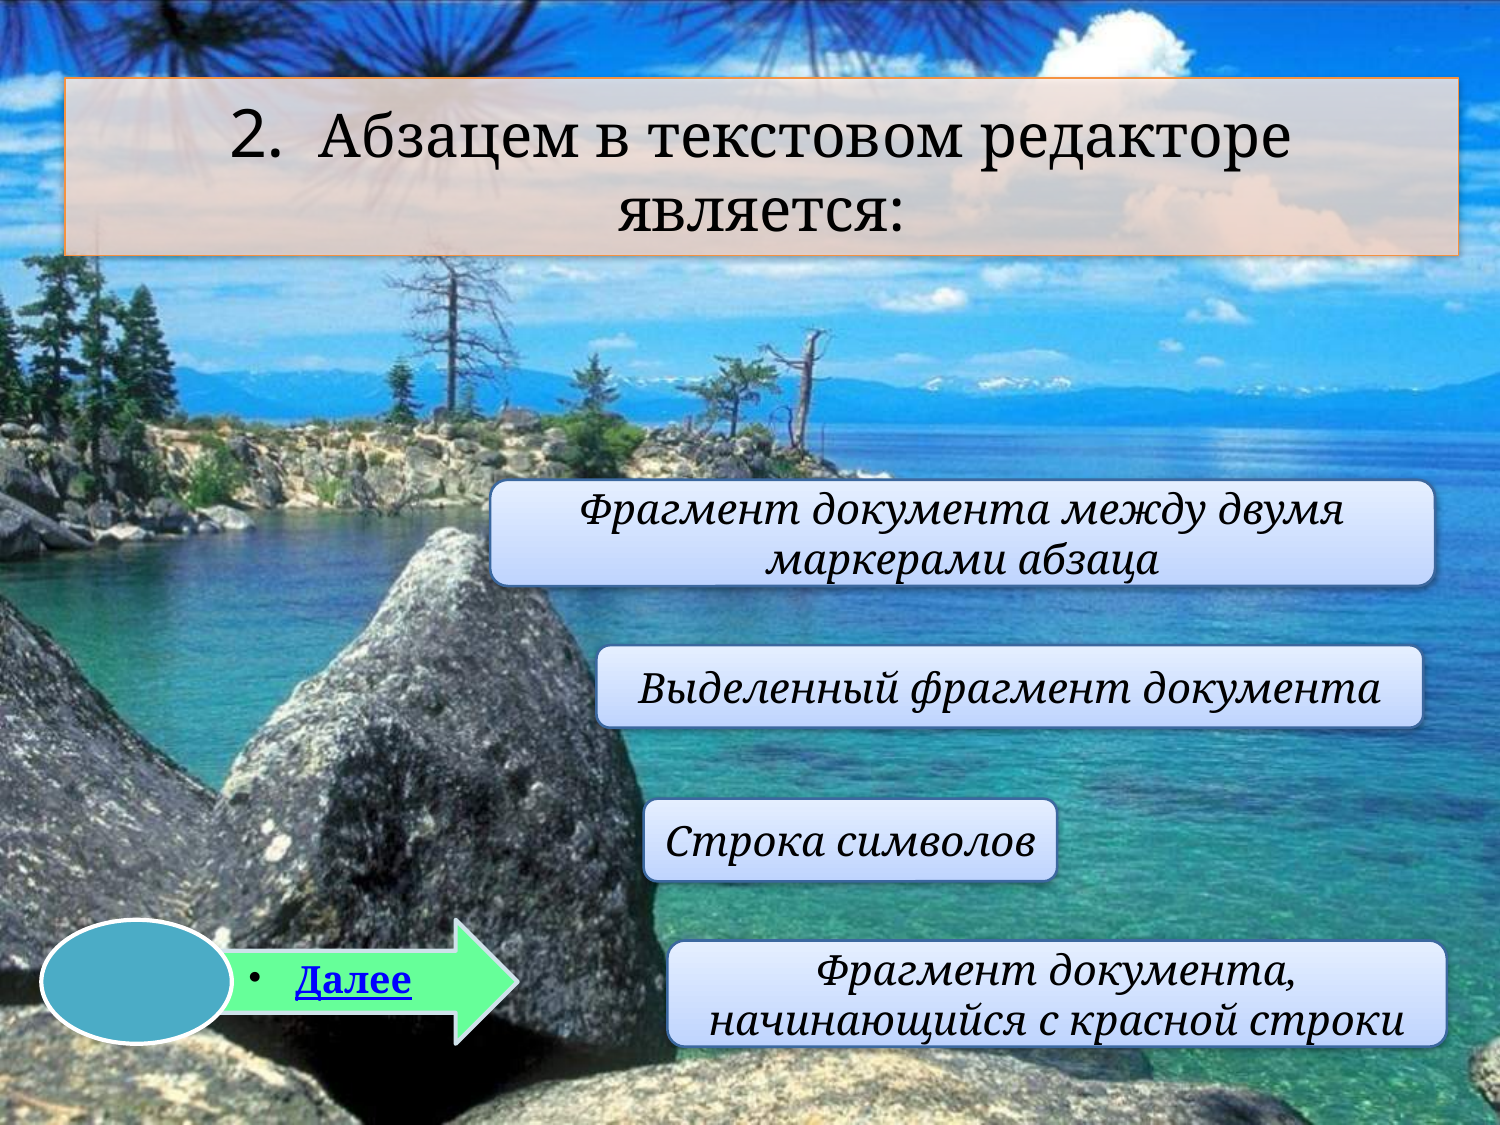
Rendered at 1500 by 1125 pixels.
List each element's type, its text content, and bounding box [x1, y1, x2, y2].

picture [0, 0, 1500, 1125]
text_box Выделенный фрагмент документа [595, 644, 1425, 729]
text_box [41, 892, 518, 1071]
text_box Фрагмент документа между двумя маркерами абзаца [489, 478, 1436, 587]
text_box Фрагмент документа, начинающийся с красной строки [666, 939, 1448, 1048]
title 2. Абзацем в текстовом редакторе является: [64, 77, 1459, 256]
text_box Строка символов [642, 797, 1058, 883]
